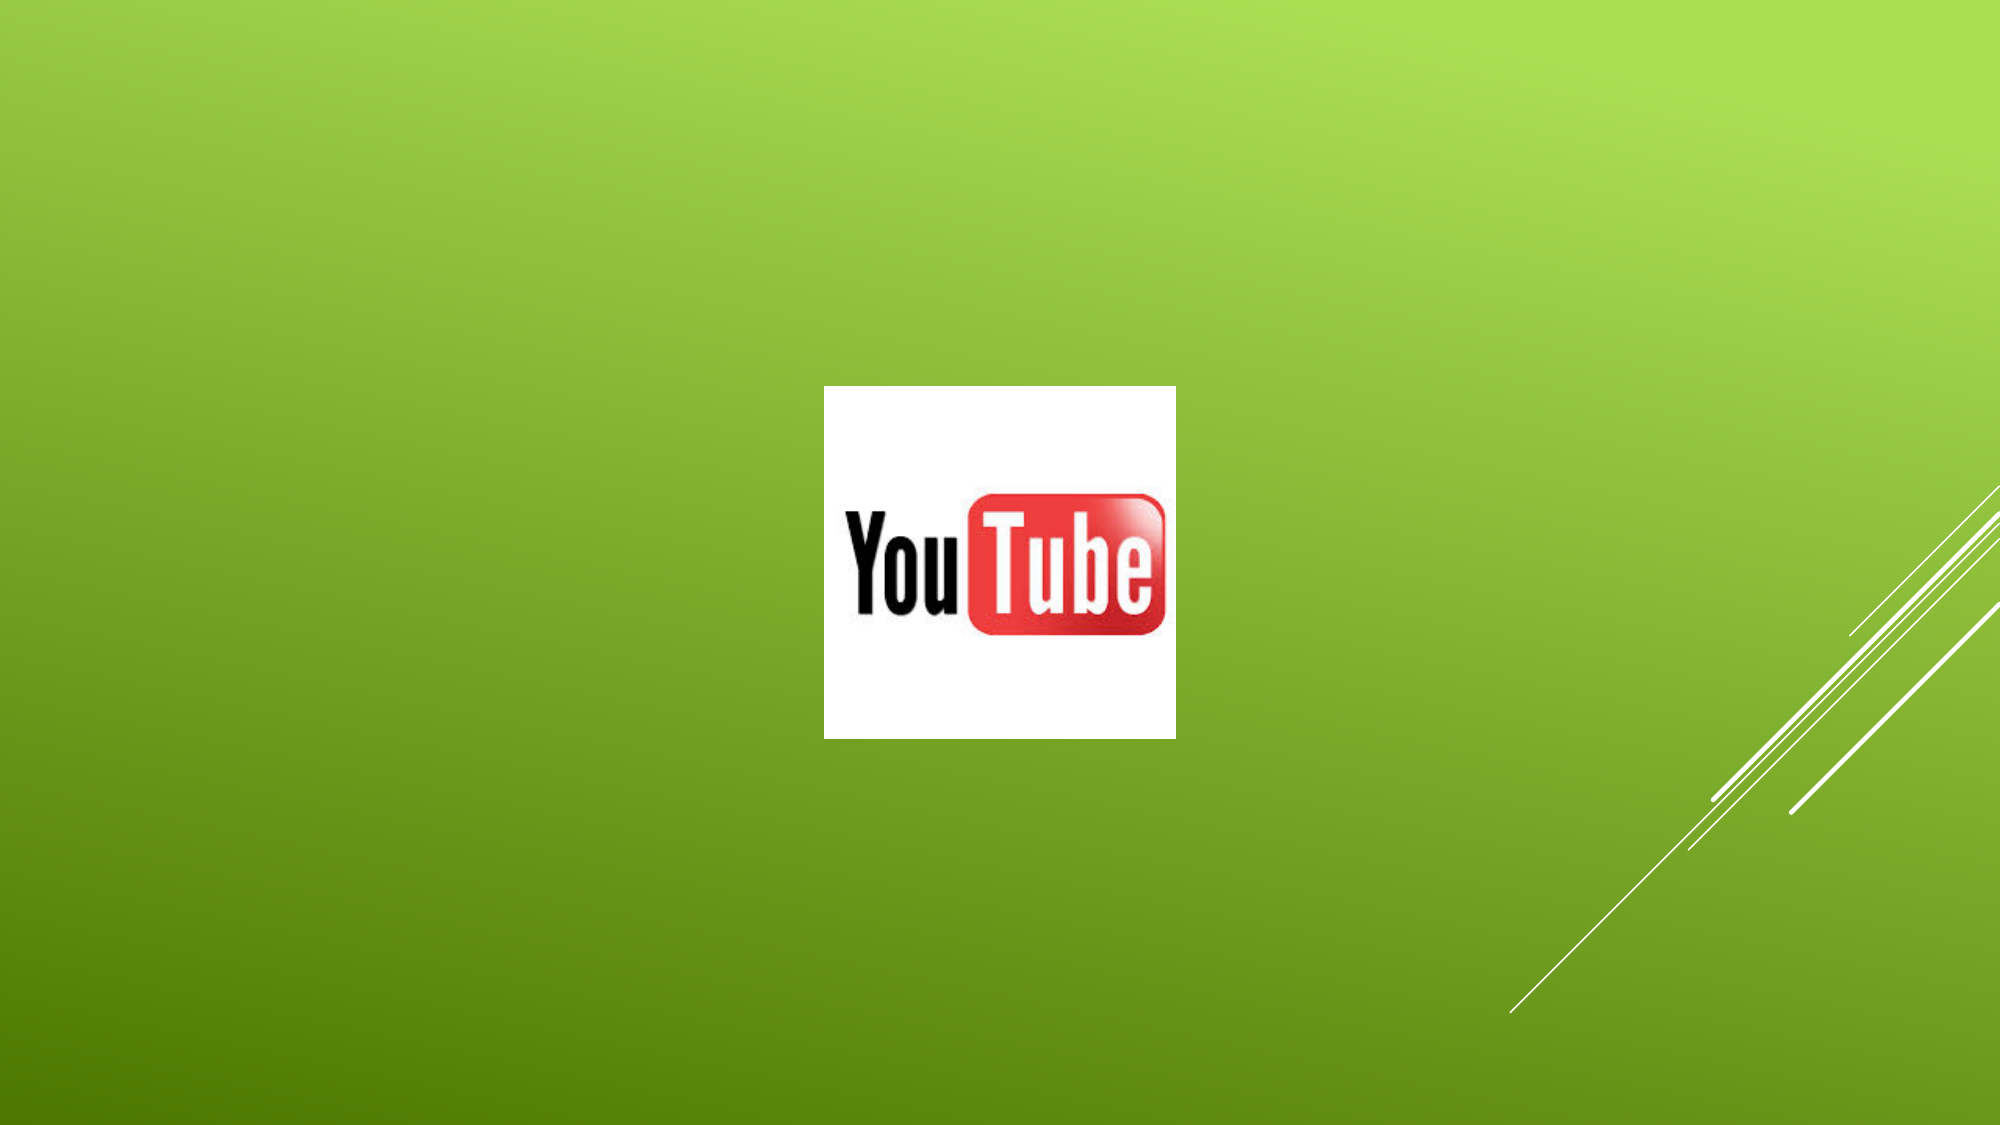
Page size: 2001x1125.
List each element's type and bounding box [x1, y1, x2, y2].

picture [823, 386, 1176, 739]
